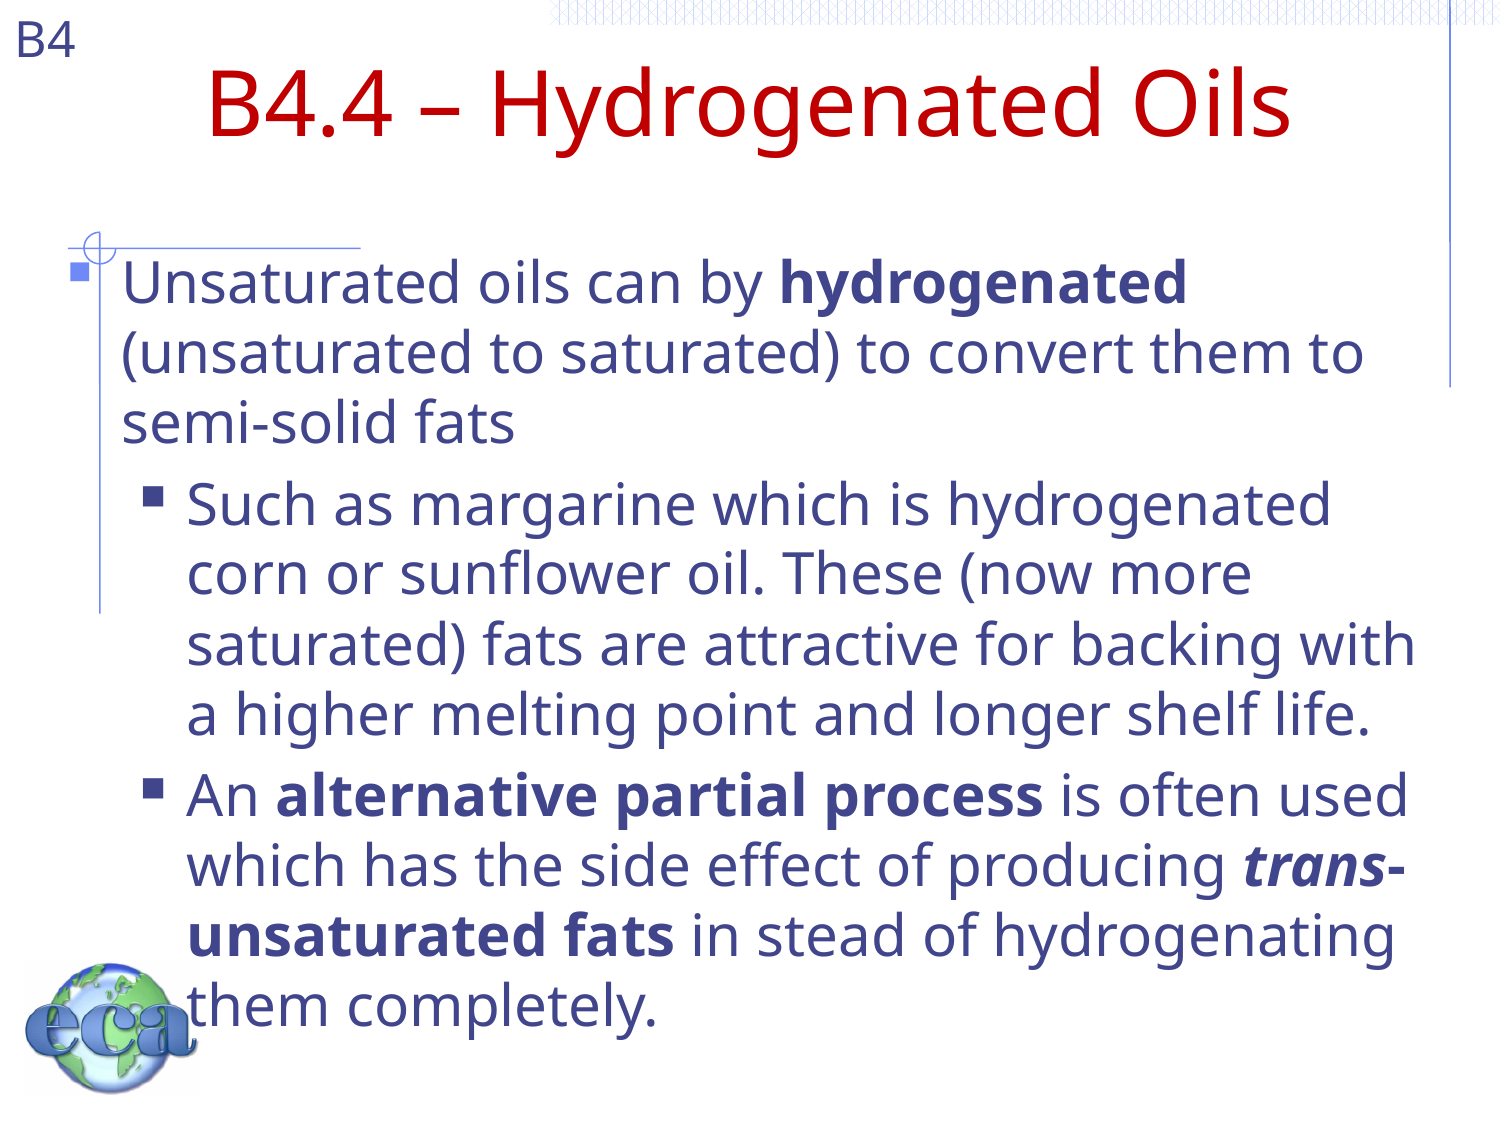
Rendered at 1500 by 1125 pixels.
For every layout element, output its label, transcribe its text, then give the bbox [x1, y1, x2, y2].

title B4.4 – Hydrogenated Oils [37, 24, 1463, 163]
list Unsaturated oils can by hydrogenated (unsaturated to saturated) to convert them to semi-solid fats Such as margarine which is hydrogenated corn or sunflower oil. These (now more saturated) fats are attractive for backing with a higher melting point and longer shelf life. An alternative partial process is often used which has the side effect of producing trans-unsaturated fats in stead of hydrogenating them completely. [49, 237, 1463, 976]
picture [23, 960, 200, 1096]
